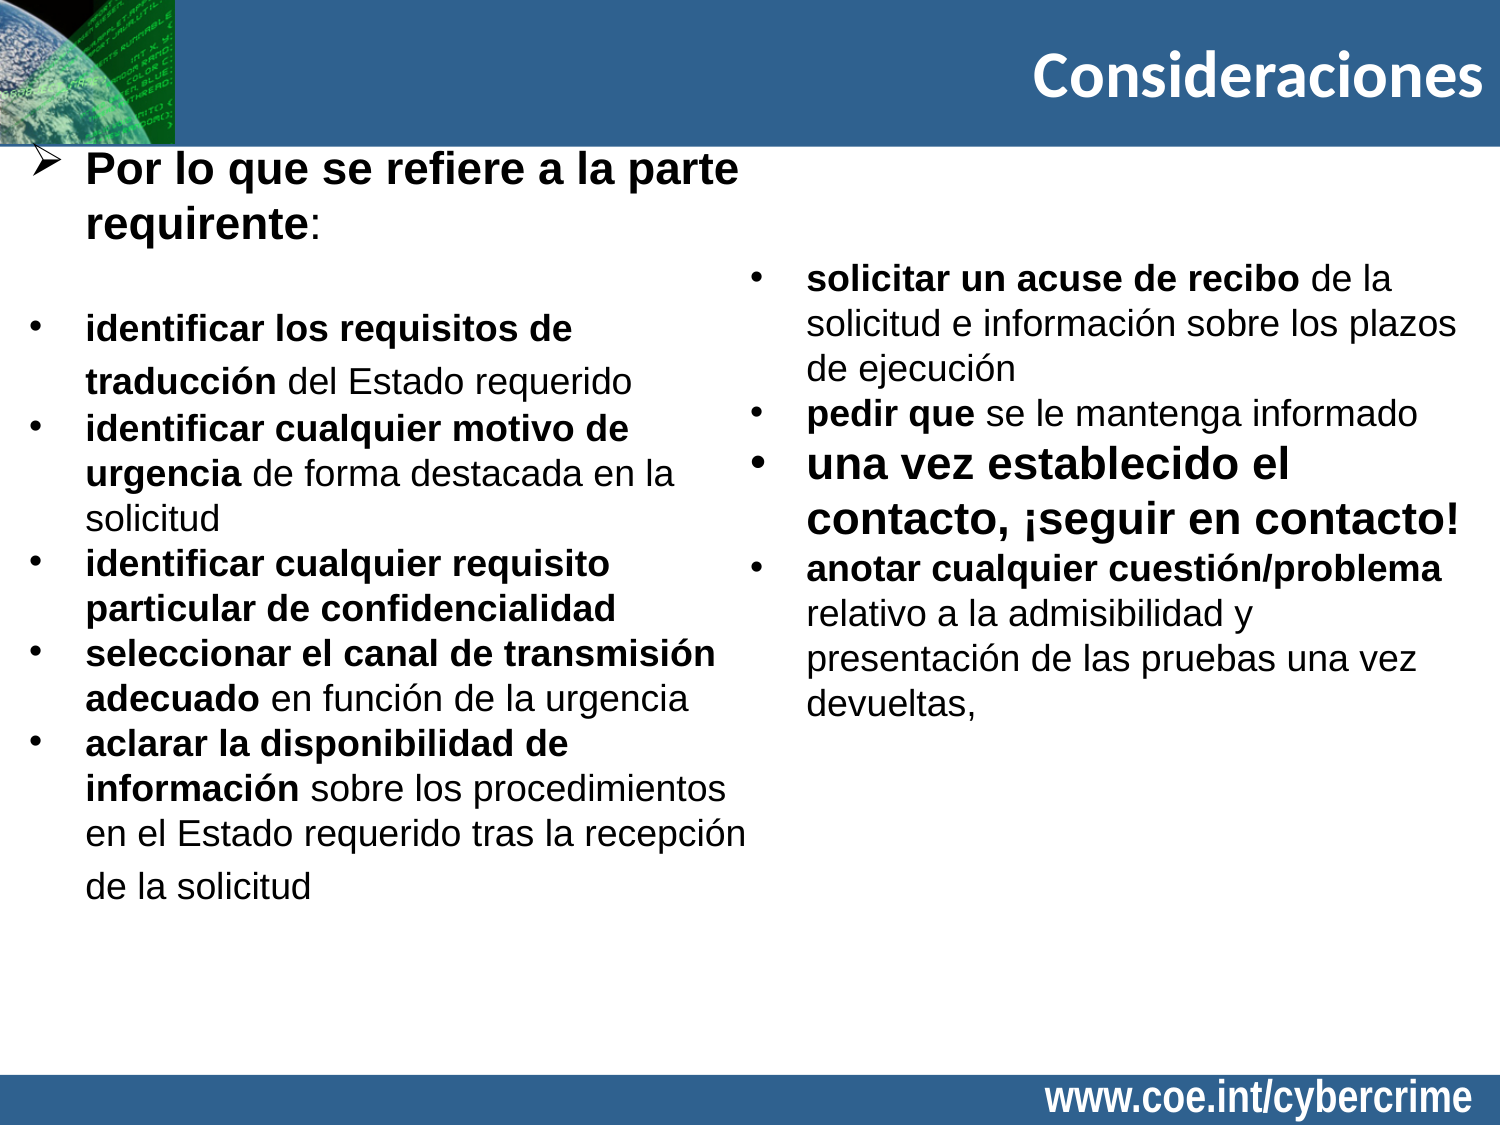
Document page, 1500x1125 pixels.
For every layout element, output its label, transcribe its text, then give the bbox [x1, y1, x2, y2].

text_box Consideraciones [179, 0, 1500, 149]
picture [0, 0, 175, 144]
text_box [0, 1073, 1030, 1125]
text_box Por lo que se refiere a la parte requirente: identificar los requisitos de traducción del Estado requerido identificar cualquier motivo de urgencia de forma destacada en la solicitud identificar cualquier requisito particular de confidencialidad seleccionar el canal de transmisión adecuado en función de la urgencia aclarar la disponibilidad de información sobre los procedimientos en el Estado requerido tras la recepción de la solicitud [14, 131, 765, 916]
text_box www.coe.int/cybercrime [1030, 1059, 1500, 1125]
text_box solicitar un acuse de recibo de la solicitud e información sobre los plazos de ejecución pedir que se le mantenga informado una vez establecido el contacto, ¡seguir en contacto! anotar cualquier cuestión/problema relativo a la admisibilidad y presentación de las pruebas una vez devueltas, [735, 246, 1486, 787]
